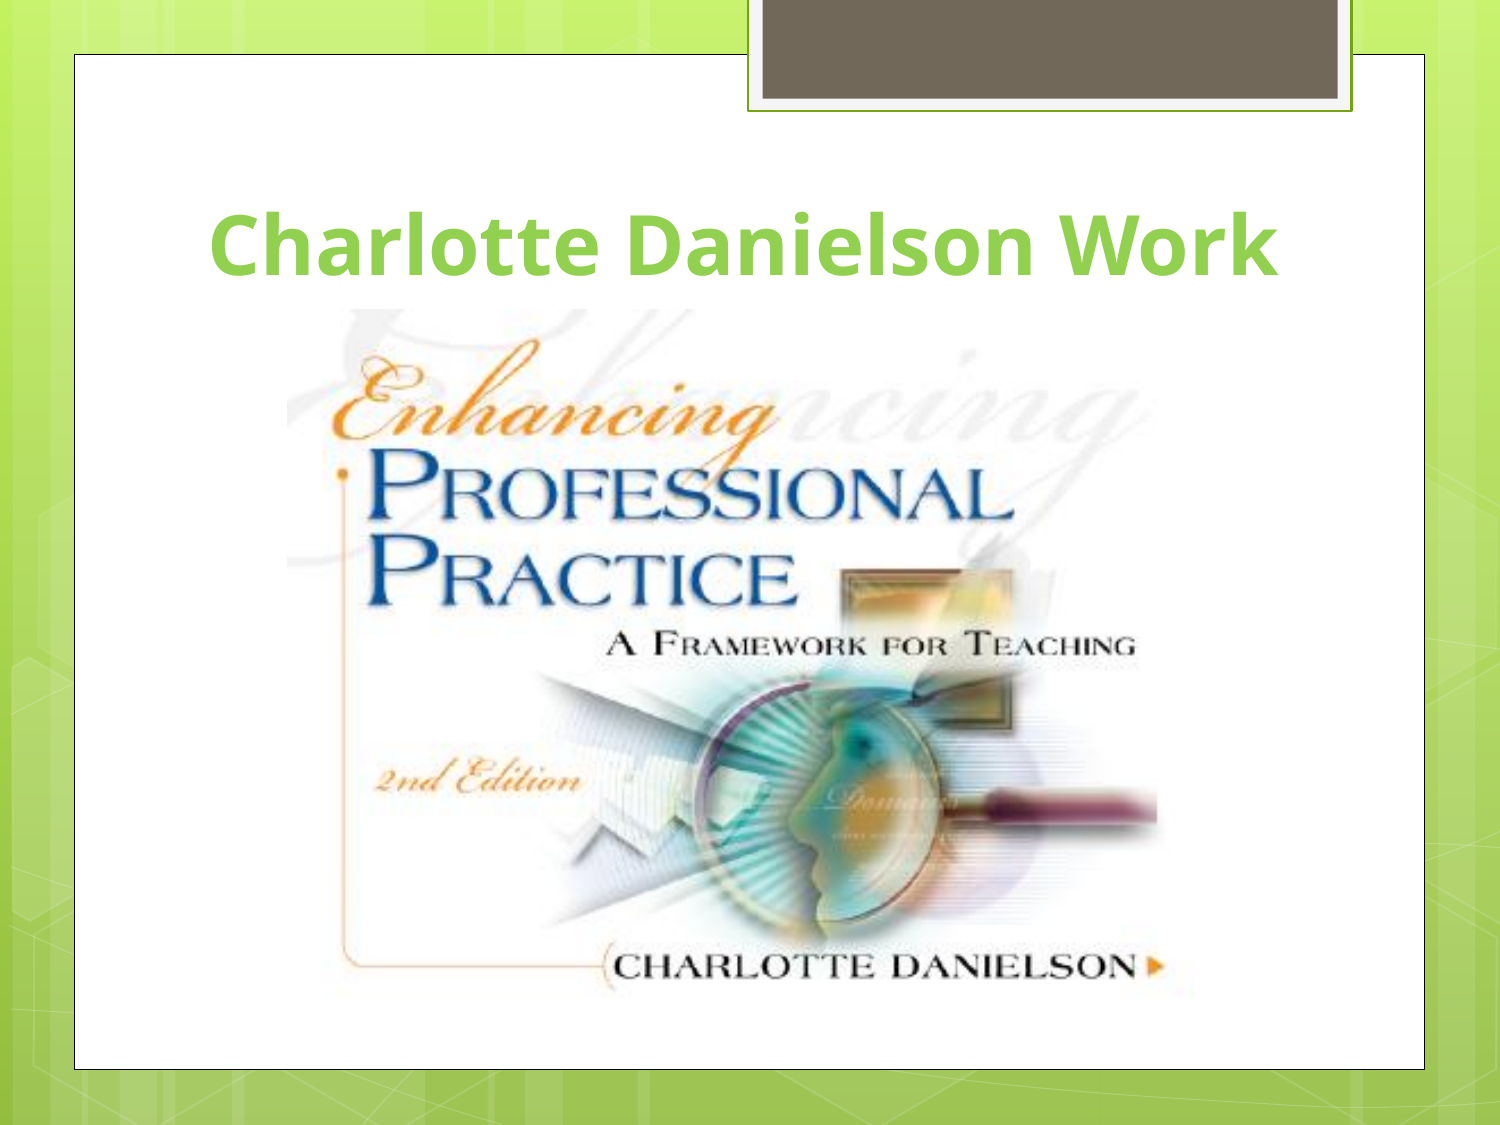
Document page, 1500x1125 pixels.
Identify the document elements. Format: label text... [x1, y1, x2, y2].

picture [287, 308, 1194, 1035]
title Charlotte Danielson Work [192, 112, 1345, 300]
